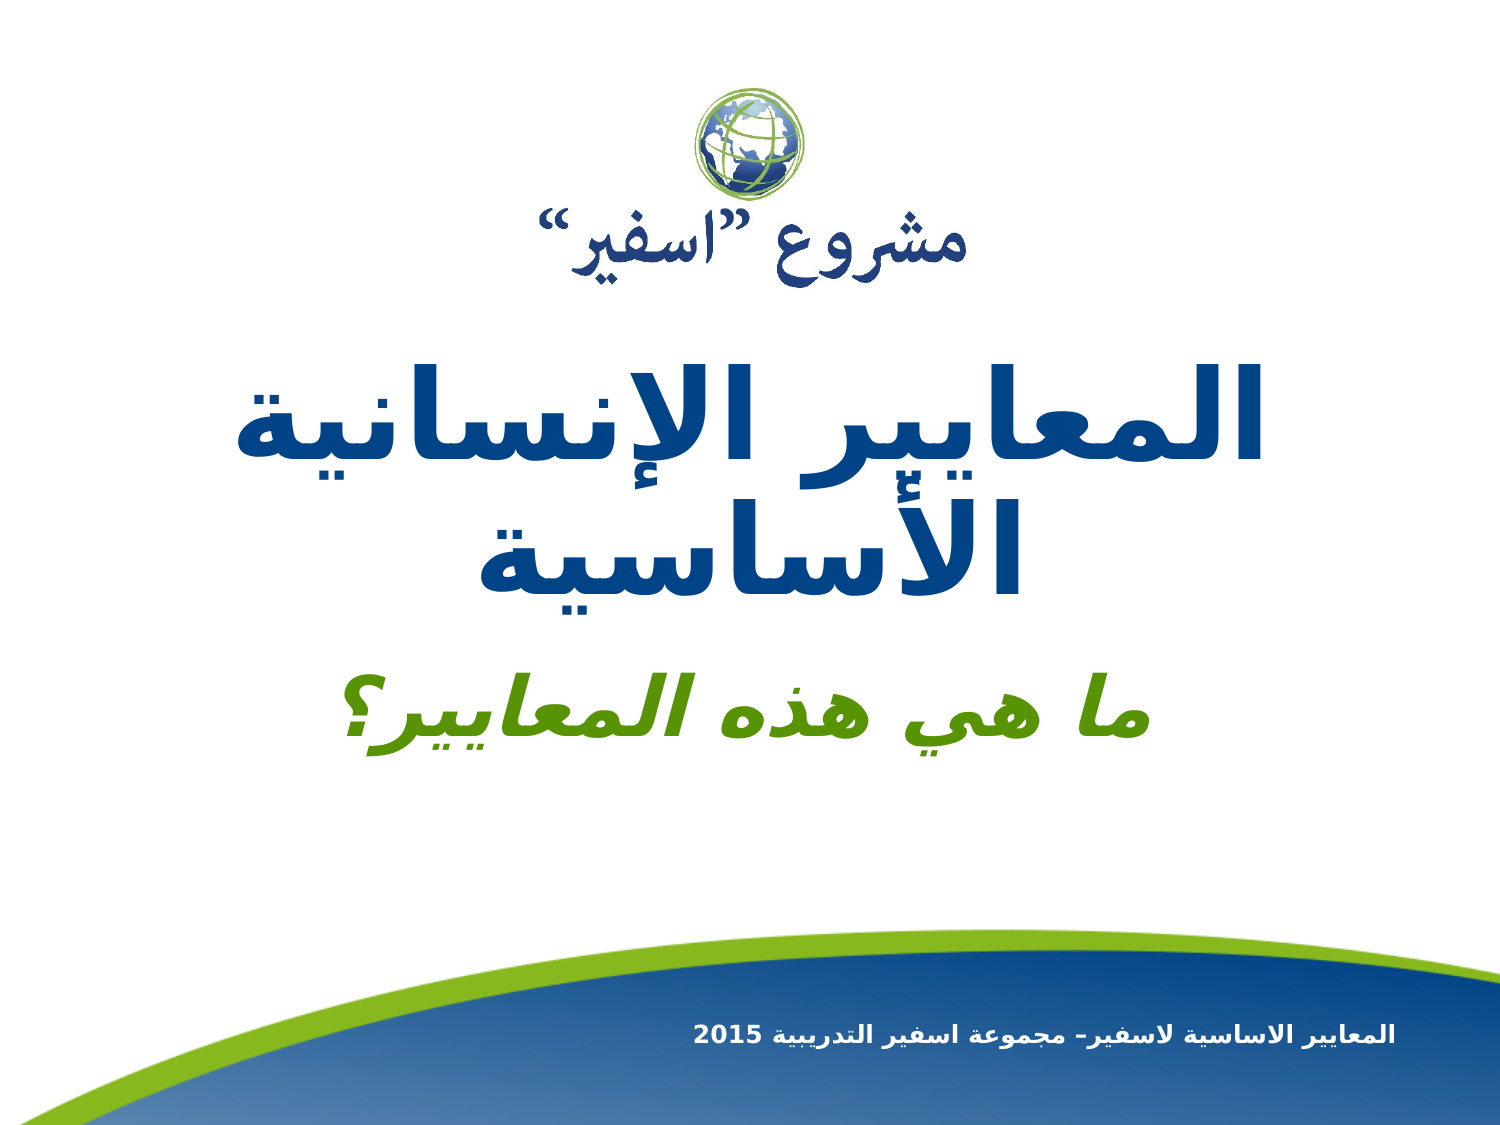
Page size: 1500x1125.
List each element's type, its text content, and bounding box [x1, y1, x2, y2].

subtitle ما هي هذه المعايير؟ [91, 664, 1390, 953]
title المعايير الإنسانية الأساسية [114, 366, 1390, 608]
text_box المعايير الاساسية لاسفير– مجموعة اسفير التدريبية 2015 [466, 1011, 1412, 1057]
picture [503, 43, 1000, 332]
picture [0, 927, 1500, 1125]
